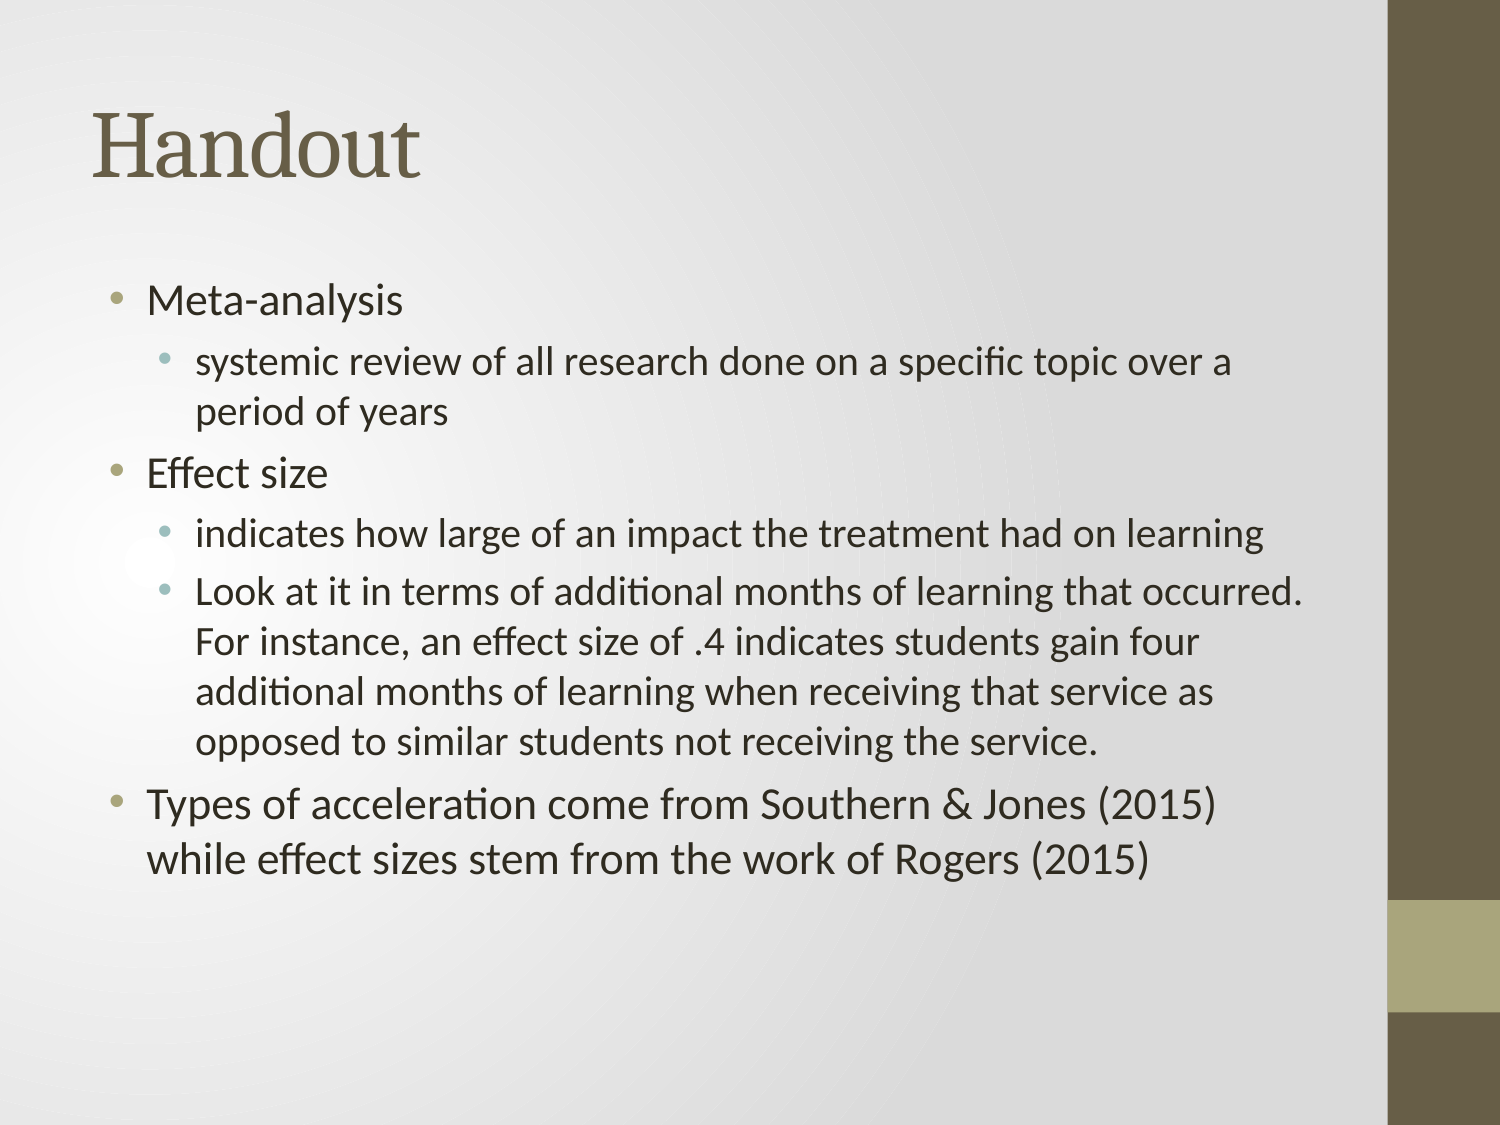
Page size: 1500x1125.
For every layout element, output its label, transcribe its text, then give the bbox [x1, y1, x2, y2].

title Handout [75, 45, 1325, 233]
list Meta-analysis systemic review of all research done on a specific topic over a period of years Effect size indicates how large of an impact the treatment had on learning Look at it in terms of additional months of learning that occurred. For instance, an effect size of .4 indicates students gain four additional months of learning when receiving that service as opposed to similar students not receiving the service. Types of acceleration come from Southern & Jones (2015) while effect sizes stem from the work of Rogers (2015) [75, 262, 1325, 1050]
